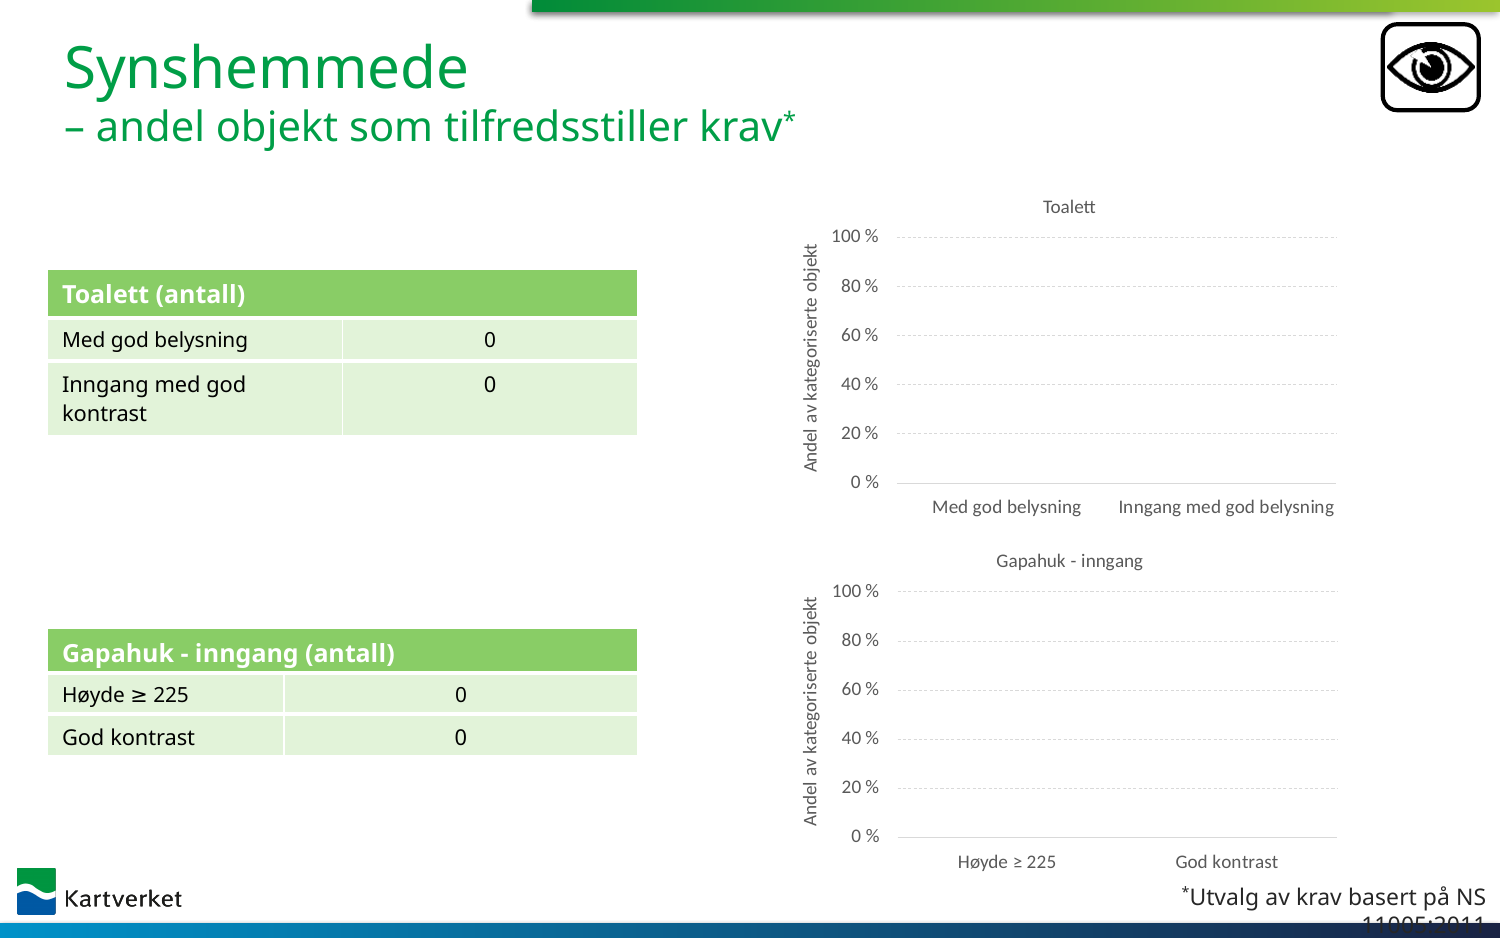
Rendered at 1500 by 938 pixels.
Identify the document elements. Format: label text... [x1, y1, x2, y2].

table_cell God kontrast [48, 716, 283, 755]
table_header Toalett (antall) [48, 270, 637, 316]
table_cell 0 [343, 363, 637, 435]
table_cell Høyde ≥ 225 [48, 675, 283, 712]
table_header Gapahuk - inngang (antall) [48, 629, 637, 671]
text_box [1382, 24, 1480, 111]
table_cell Med god belysning [48, 320, 342, 359]
table_cell 0 [285, 716, 637, 755]
text_box Synshemmede – andel objekt som tilfredsstiller krav* [49, 24, 1431, 158]
picture [791, 541, 1348, 880]
table_cell 0 [343, 320, 637, 359]
picture [791, 187, 1347, 526]
table_cell 0 [285, 675, 637, 712]
table_cell Inngang med god kontrast [48, 363, 342, 435]
text_box *Utvalg av krav basert på NS 11005:2011 [1068, 873, 1500, 938]
